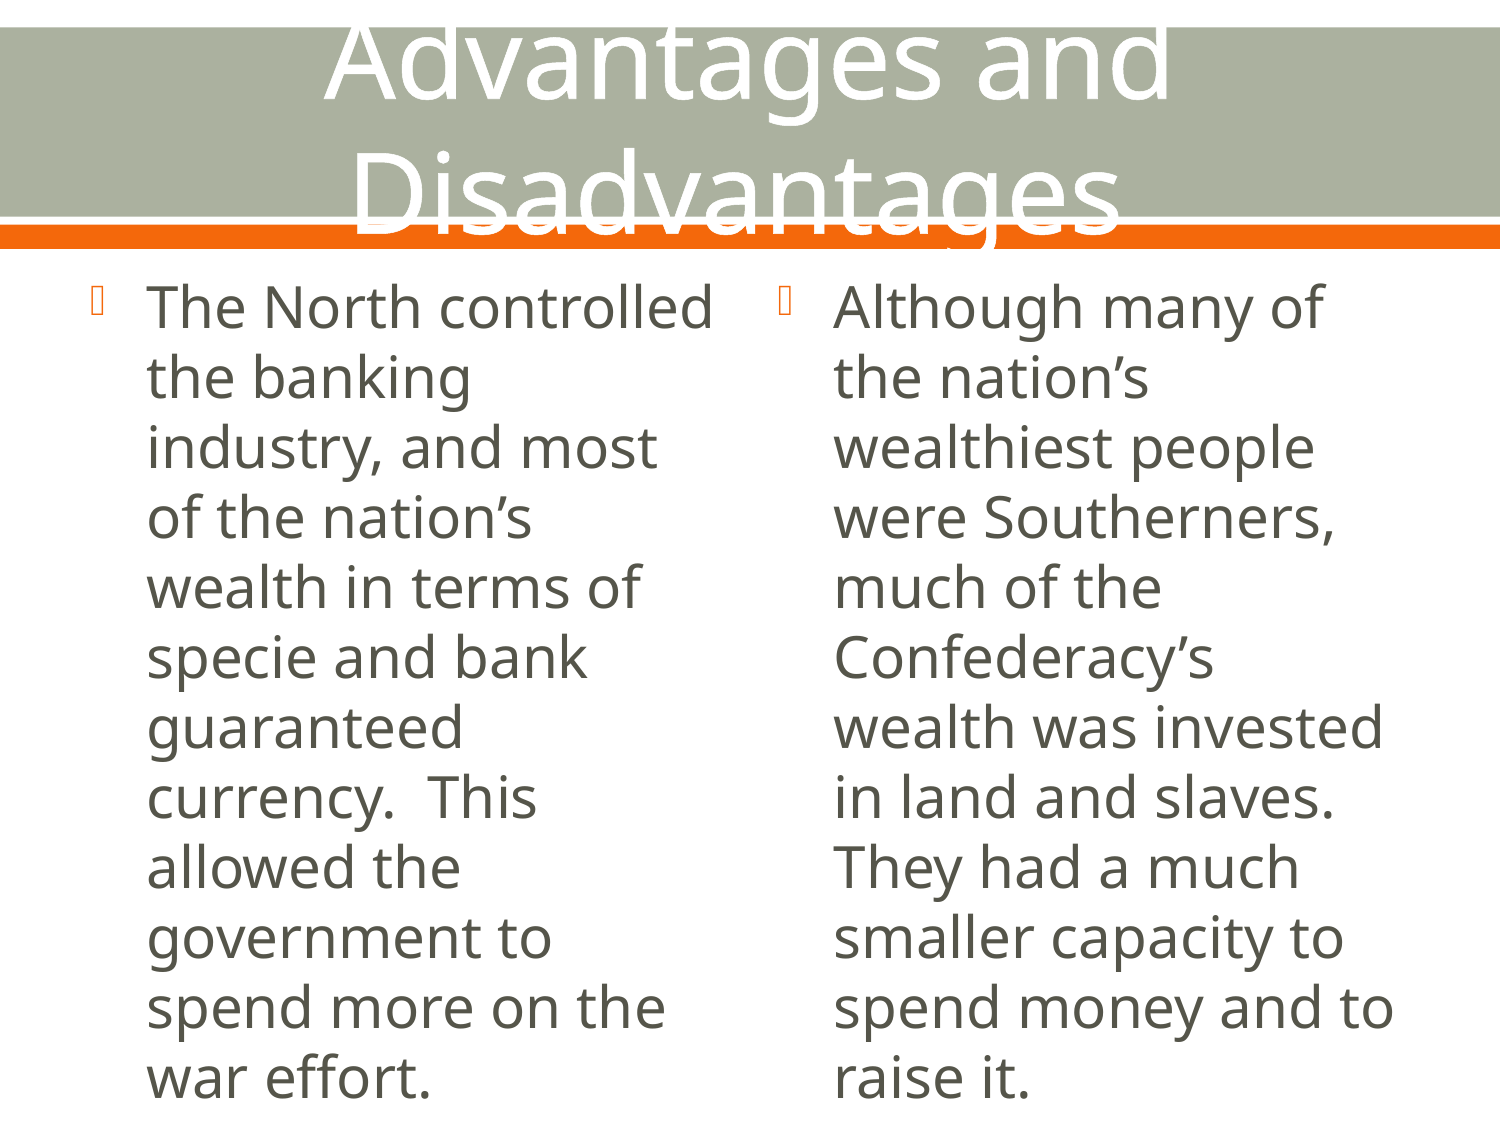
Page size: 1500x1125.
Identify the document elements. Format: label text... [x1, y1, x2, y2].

title Advantages and Disadvantages [75, 29, 1425, 213]
list The North controlled the banking industry, and most of the nation’s wealth in terms of specie and bank guaranteed currency. This allowed the government to spend more on the war effort. [75, 262, 738, 1005]
list Although many of the nation’s wealthiest people were Southerners, much of the Confederacy’s wealth was invested in land and slaves. They had a much smaller capacity to spend money and to raise it. [762, 262, 1425, 1005]
